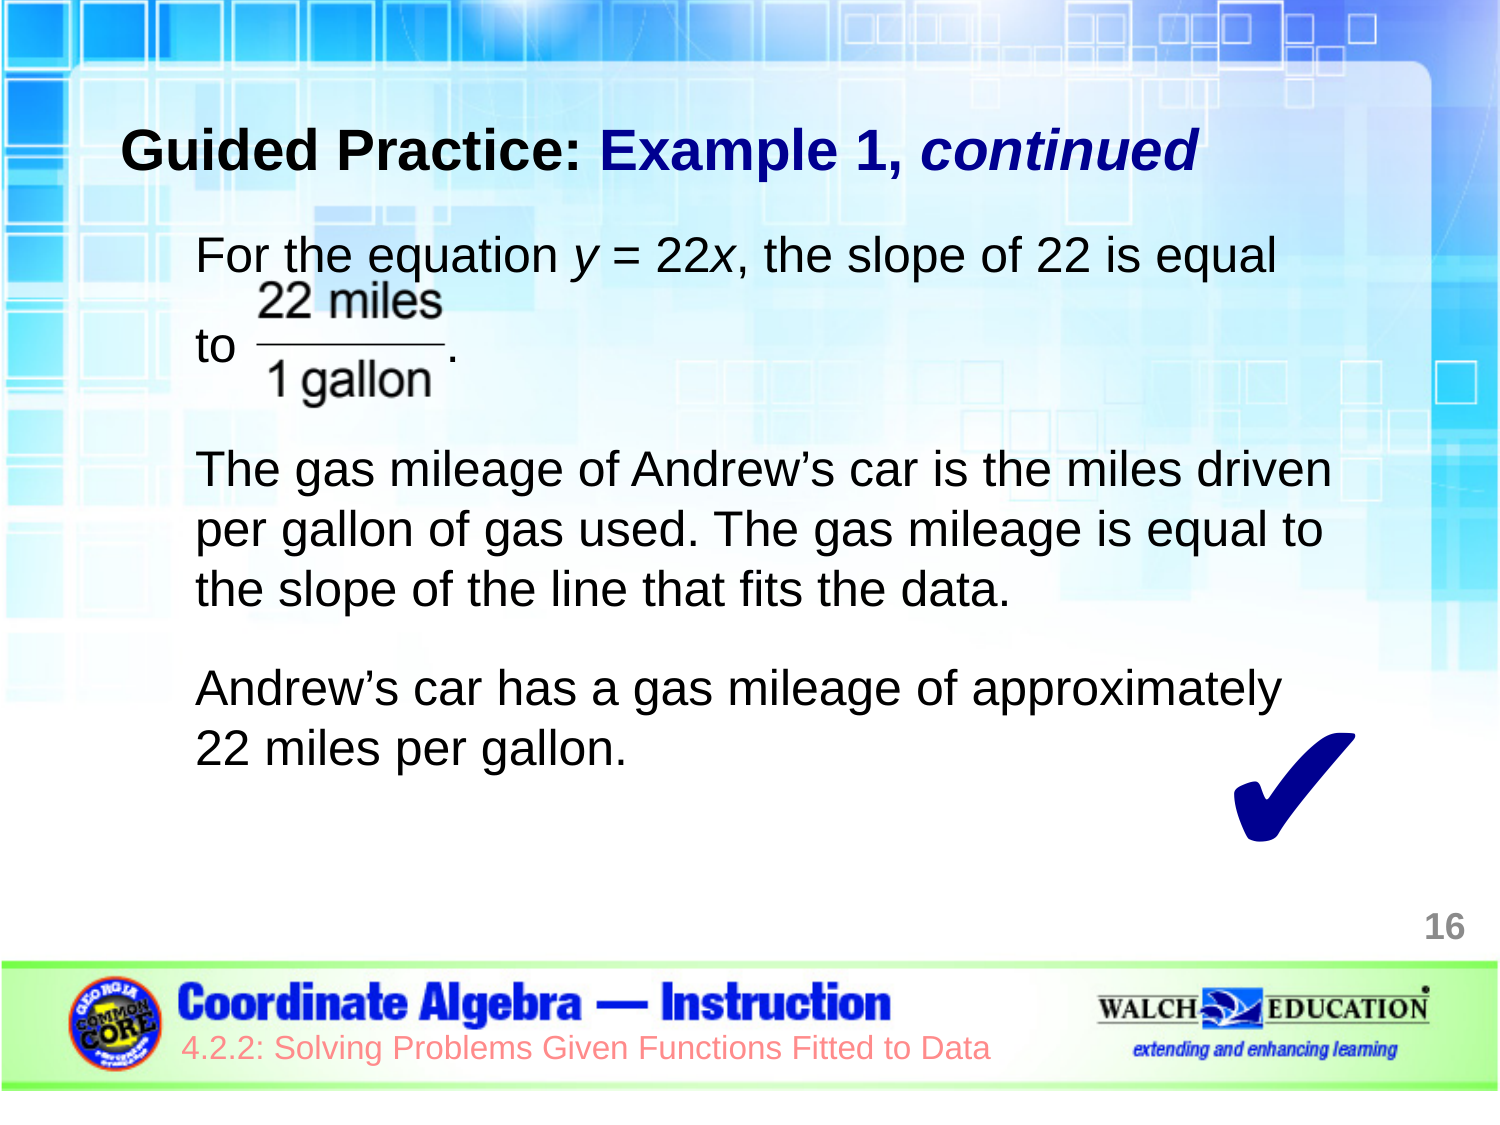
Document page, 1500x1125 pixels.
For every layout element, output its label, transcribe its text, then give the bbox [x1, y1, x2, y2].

text_box ✔ [1128, 651, 1394, 907]
subtitle Guided Practice: Example 1, continued For the equation y = 22x, the slope of 22 is equal to . The gas mileage of Andrew’s car is the miles driven per gallon of gas used. The gas mileage is equal to the slope of the line that fits the data. Andrew’s car has a gas mileage of approximately 22 miles per gallon. [105, 105, 1394, 925]
slide_number 16 [1361, 901, 1481, 949]
picture [1, 0, 1500, 1091]
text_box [252, 267, 447, 410]
footer 4.2.2: Solving Problems Given Functions Fitted to Data [166, 1024, 1080, 1069]
